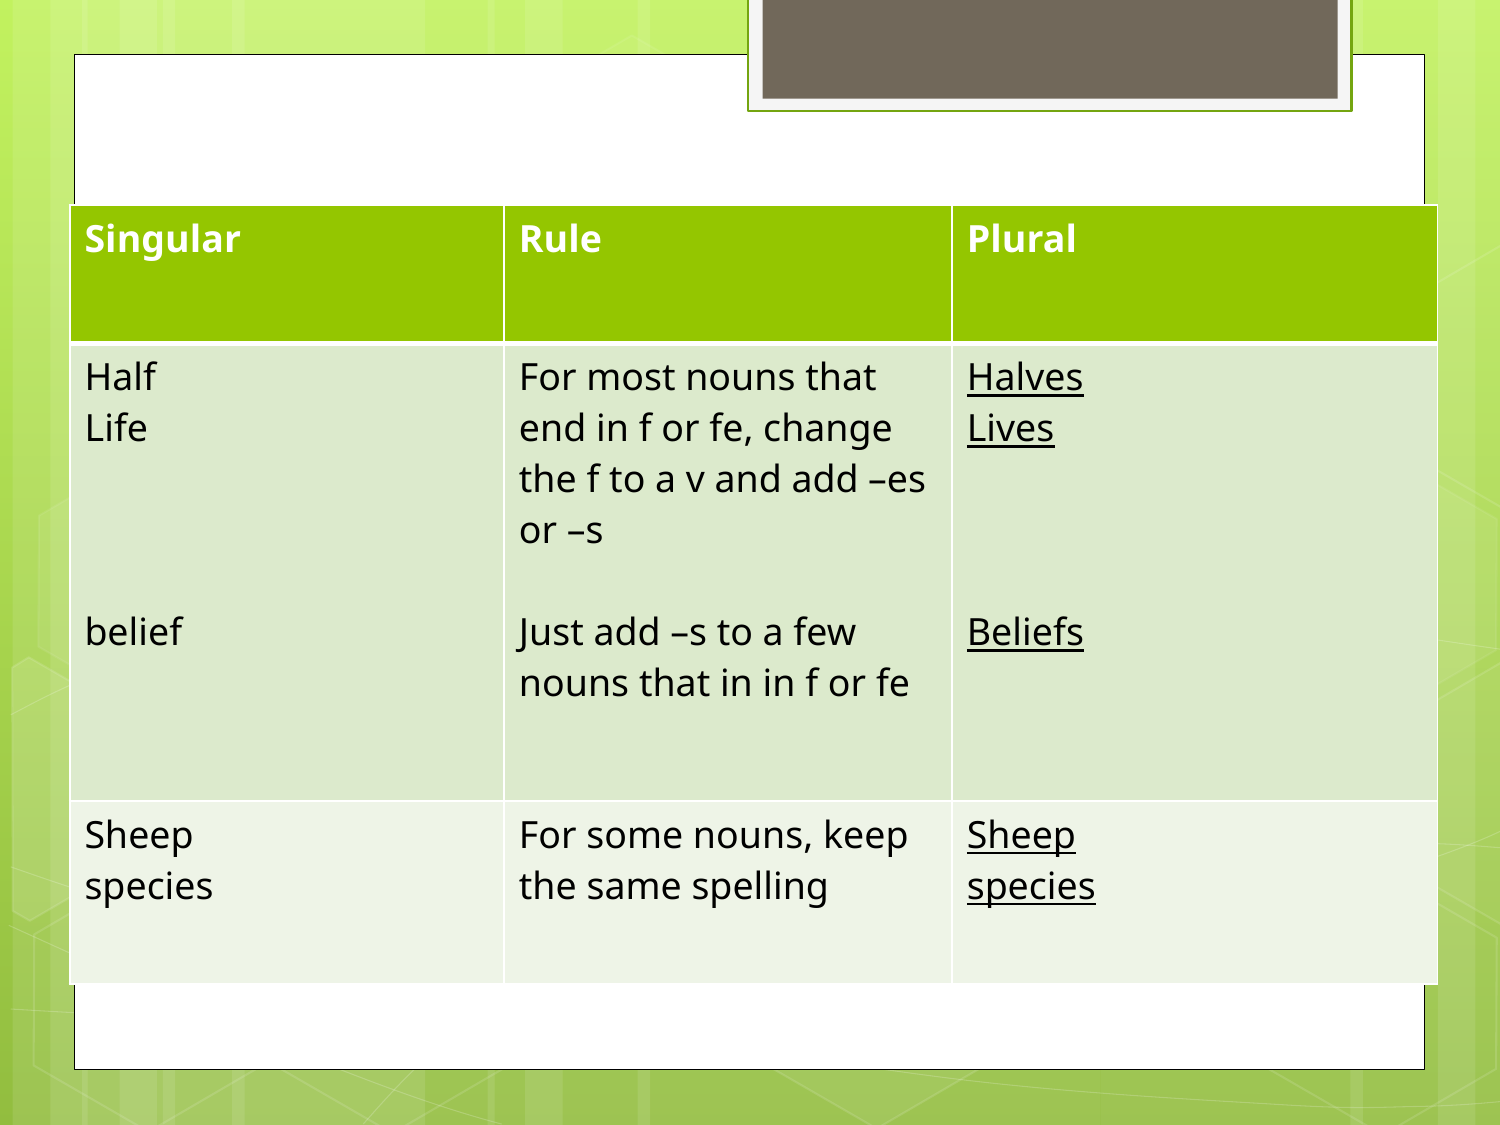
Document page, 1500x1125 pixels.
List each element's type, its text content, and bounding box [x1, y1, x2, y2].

table_cell Half Life belief [71, 346, 503, 800]
table_header Singular [71, 206, 503, 341]
table_cell For most nouns that end in f or fe, change the f to a v and add –es or –s Just add –s to a few nouns that in in f or fe [505, 346, 951, 800]
table_cell For some nouns, keep the same spelling [505, 802, 951, 983]
table_cell Halves Lives Beliefs [953, 346, 1437, 800]
table_header Rule [505, 206, 951, 341]
table_cell Sheep species [71, 802, 503, 983]
table_cell Sheep species [953, 802, 1437, 983]
table_header Plural [953, 206, 1437, 341]
